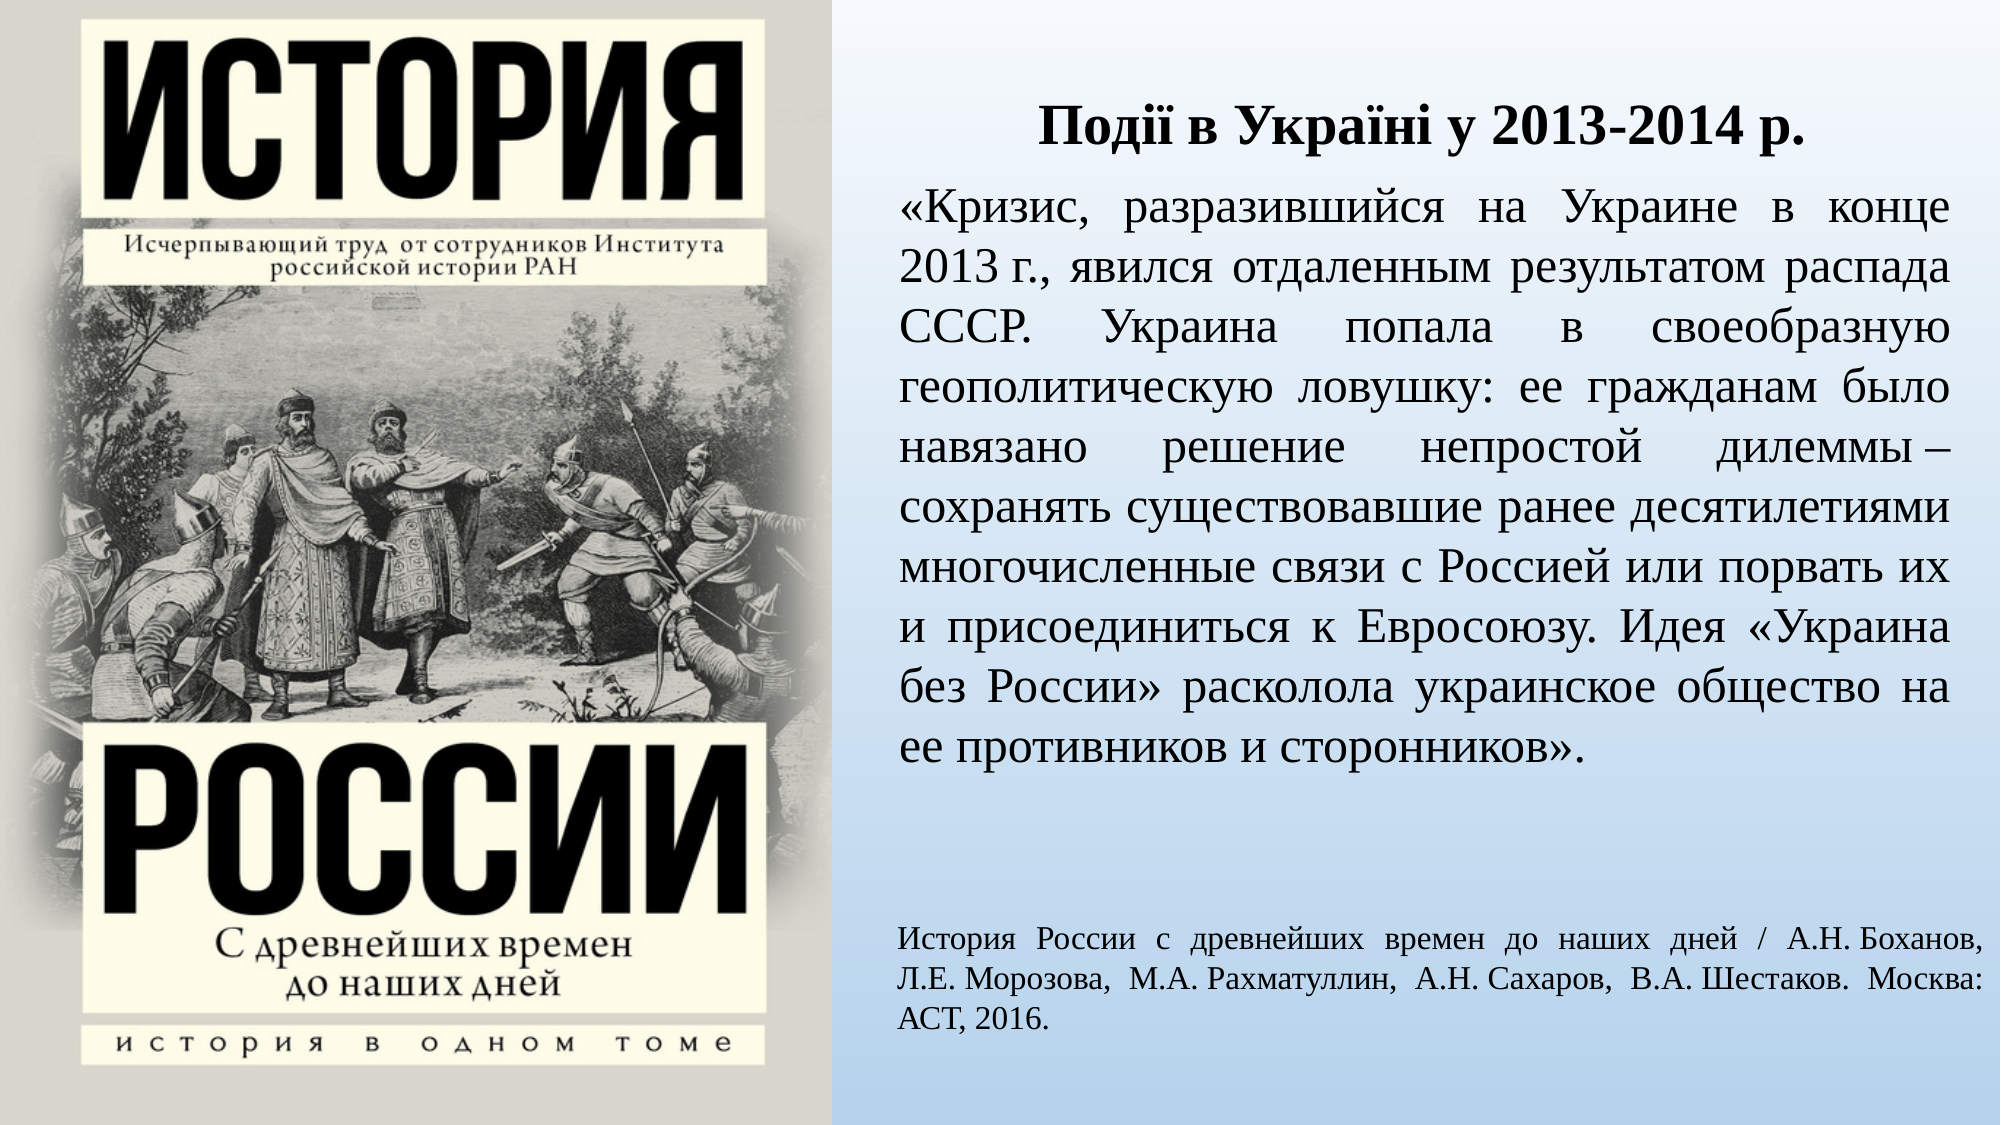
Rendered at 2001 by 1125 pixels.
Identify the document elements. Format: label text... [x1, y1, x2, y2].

text_box «Кризис, разразившийся на Украине в конце 2013 г., явился отдаленным результатом распада СССР. Украина попала в своеобразную геополитическую ловушку: ее гражданам было навязано решение непростой дилеммы – сохранять существовавшие ранее десятилетиями многочисленные связи с Россией или порвать их и присоединиться к Евросоюзу. Идея «Украина без России» расколола украинское общество на ее противников и сторонников». [884, 165, 1966, 780]
text_box История России с древнейших времен до наших дней / А.Н. Боханов, Л.Е. Морозова, М.А. Рахматуллин, А.Н. Сахаров, В.А. Шестаков. Москва: АСТ, 2016. [882, 909, 2000, 1044]
picture [0, 0, 832, 1125]
title Події в Україні у 2013-2014 р. [977, 27, 1868, 165]
